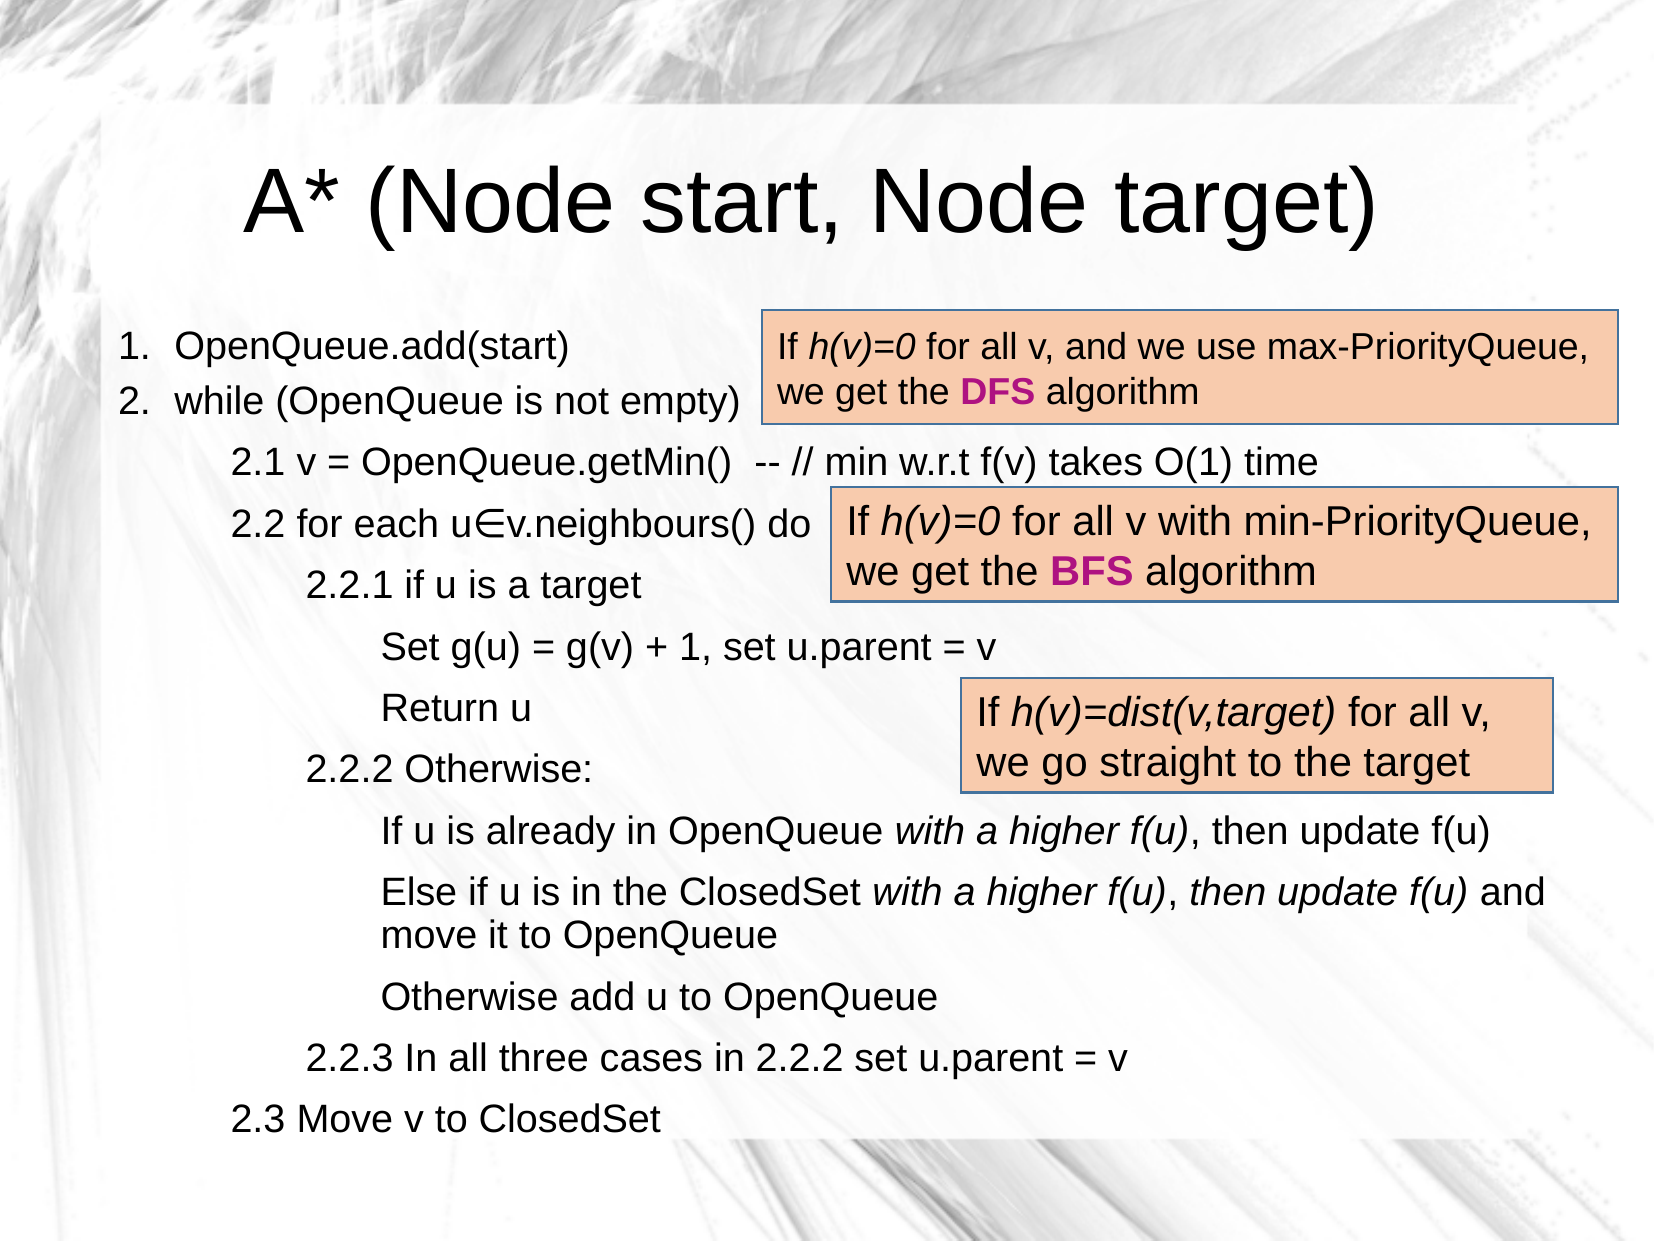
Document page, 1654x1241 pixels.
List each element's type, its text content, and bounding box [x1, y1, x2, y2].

text_box If h(v)=0 for all v, and we use max-PriorityQueue, we get the DFS algorithm [761, 309, 1619, 425]
text_box If h(v)=dist(v,target) for all v, we go straight to the target [961, 677, 1554, 793]
text_box If h(v)=0 for all v with min-PriorityQueue, we get the BFS algorithm [830, 486, 1619, 602]
title A* (Node start, Node target) [118, 112, 1506, 281]
picture [0, 0, 1654, 1241]
list OpenQueue.add(start) while (OpenQueue is not empty) 2.1 v = OpenQueue.getMin() -- // min w.r.t f(v) takes O(1) time 2.2 for each u∈v.neighbours() do 2.2.1 if u is a target Set g(u) = g(v) + 1, set u.parent = v Return u 2.2.2 Otherwise: If u is already in OpenQueue with a higher f(u), then update f(u) Else if u is in the ClosedSet with a higher f(u), then update f(u) and move it to OpenQueue Otherwise add u to OpenQueue 2.2.3 In all three cases in 2.2.2 set u.parent = v 2.3 Move v to ClosedSet [118, 319, 1571, 1102]
